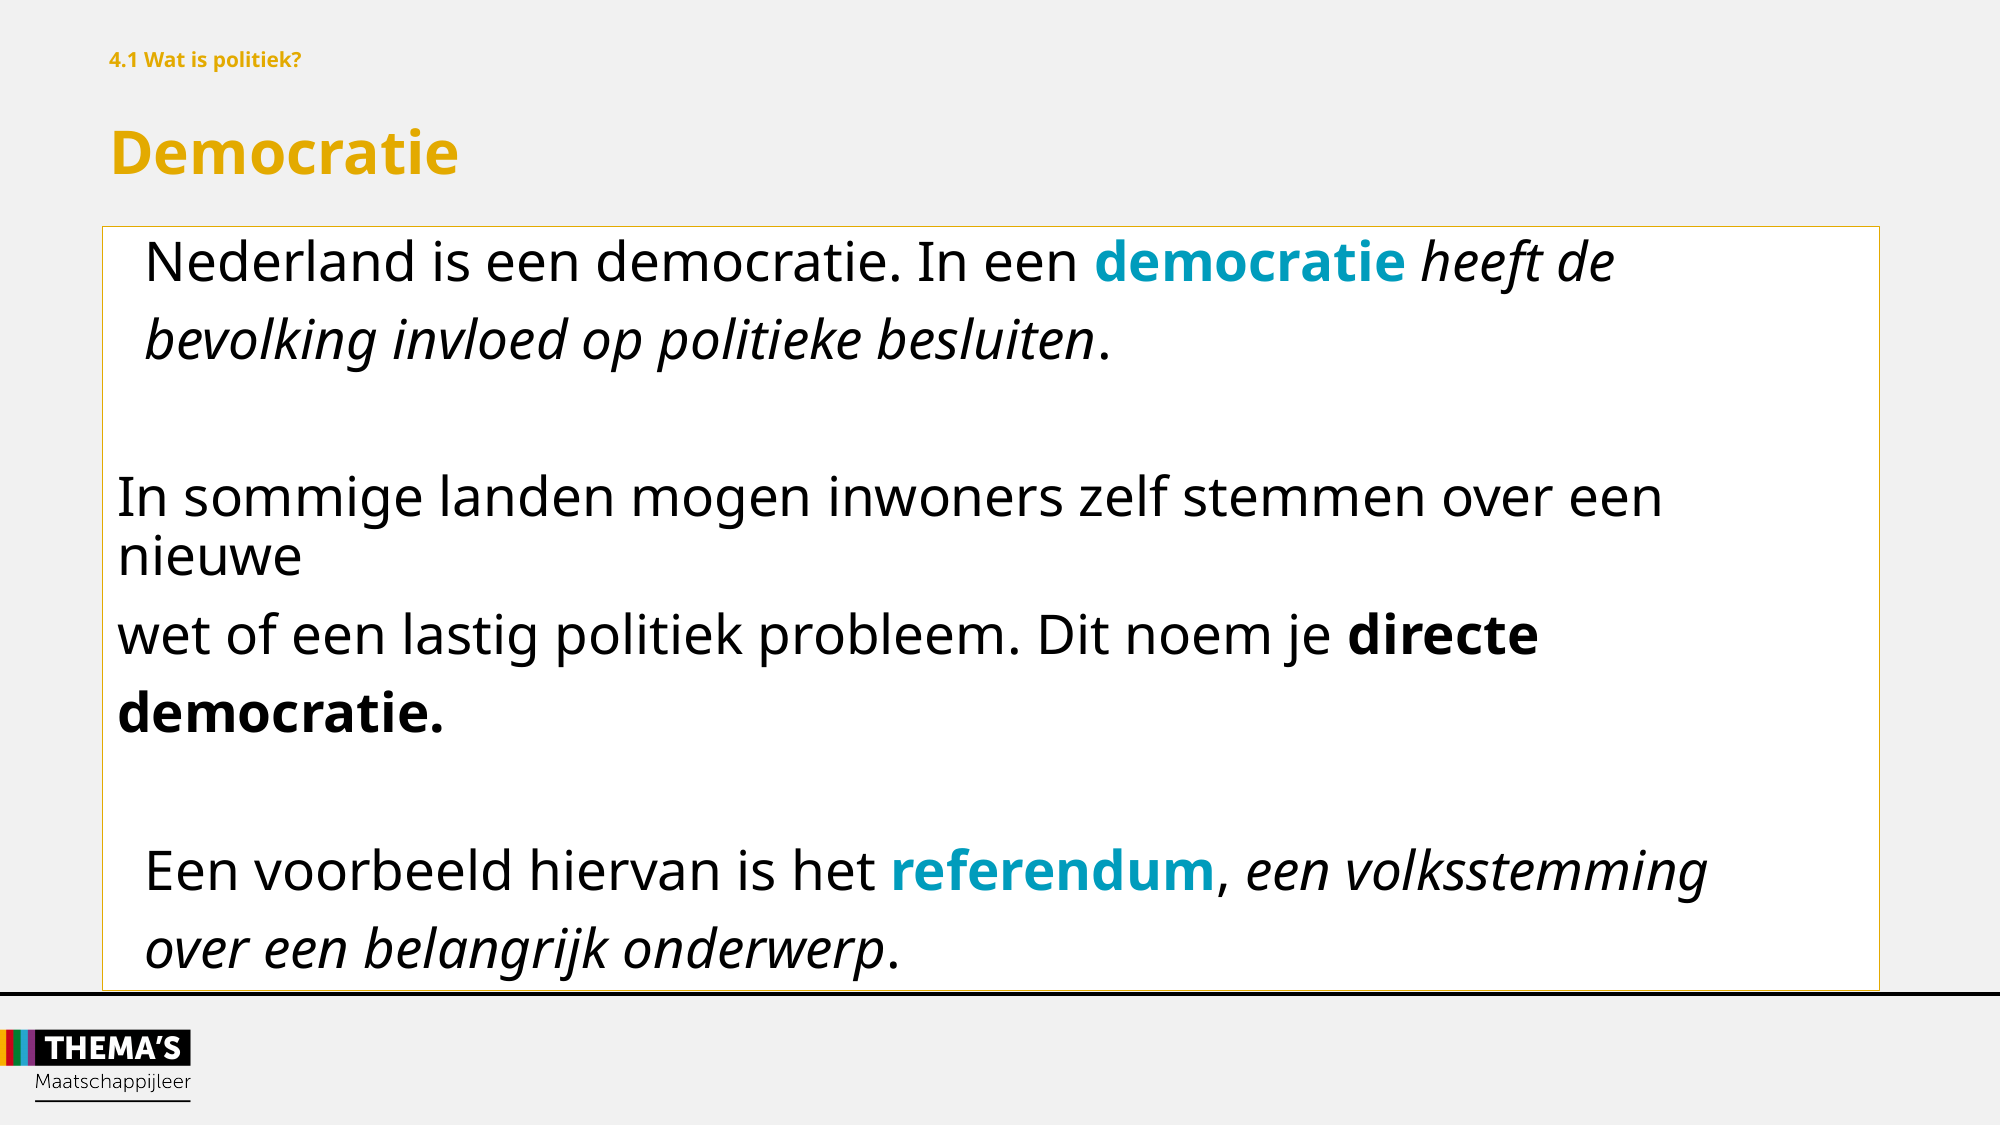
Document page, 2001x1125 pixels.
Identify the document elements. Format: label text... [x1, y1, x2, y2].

list Nederland is een democratie. In een democratie heeft de bevolking invloed op politieke besluiten. In sommige landen mogen inwoners zelf stemmen over een nieuwe wet of een lastig politiek probleem. Dit noem je directe democratie. Een voorbeeld hiervan is het referendum, een volksstemming over een belangrijk onderwerp. [102, 226, 1880, 991]
list Democratie [94, 114, 1879, 205]
picture [0, 993, 203, 1125]
list 4.1 Wat is politiek? [94, 33, 941, 88]
